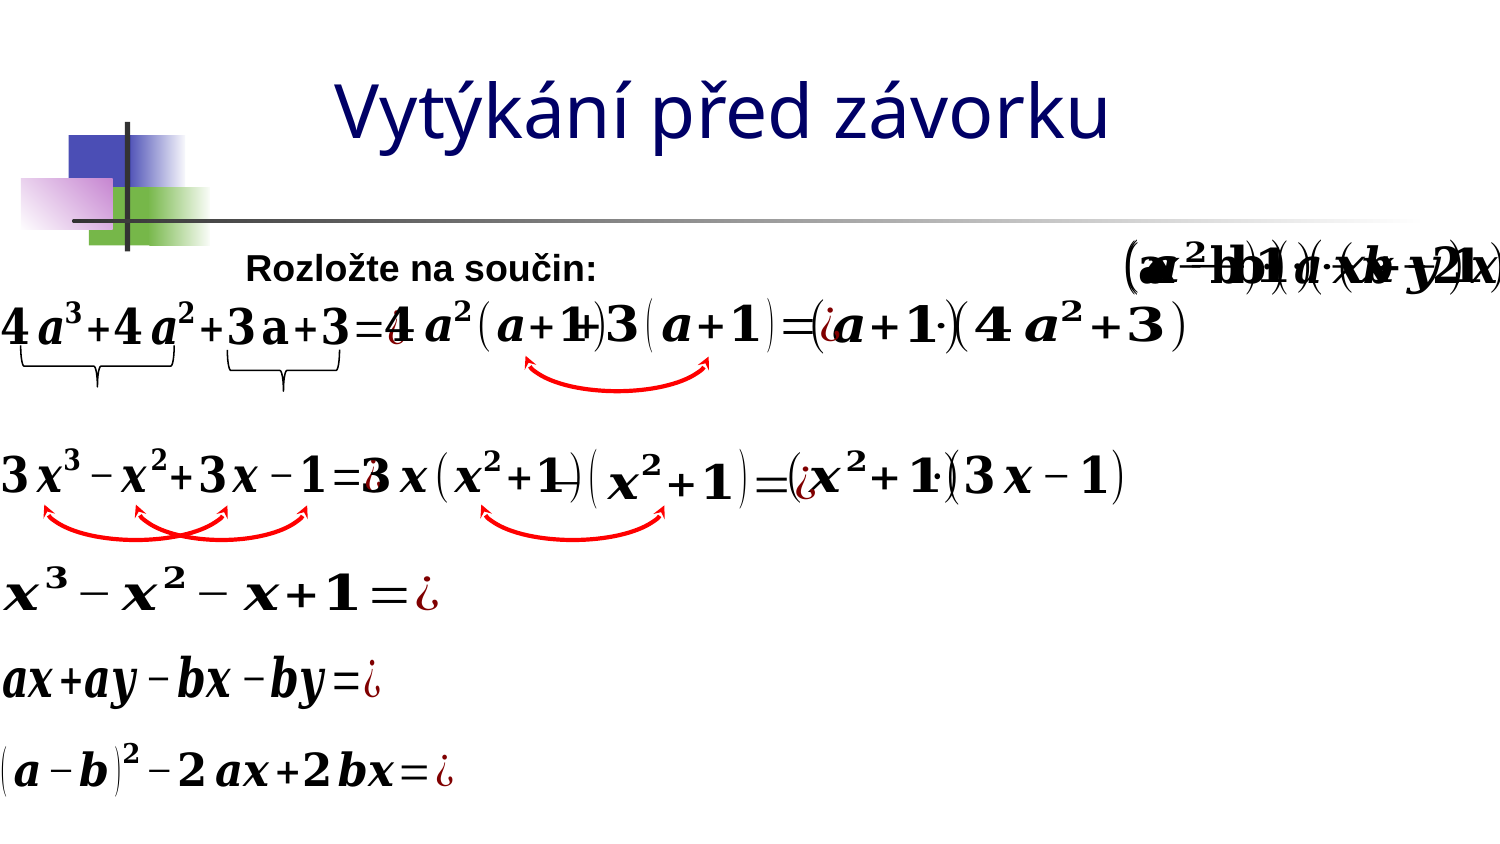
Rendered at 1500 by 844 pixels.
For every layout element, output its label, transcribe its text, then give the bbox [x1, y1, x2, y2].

text_box [20, 345, 175, 387]
text_box [43, 504, 179, 541]
title Vytýkání před závorku [129, 43, 1318, 175]
text_box [480, 504, 665, 541]
text_box [134, 504, 308, 541]
text_box [524, 355, 710, 392]
text_box Rozložte na součin: [0, 236, 844, 296]
text_box [227, 349, 340, 392]
